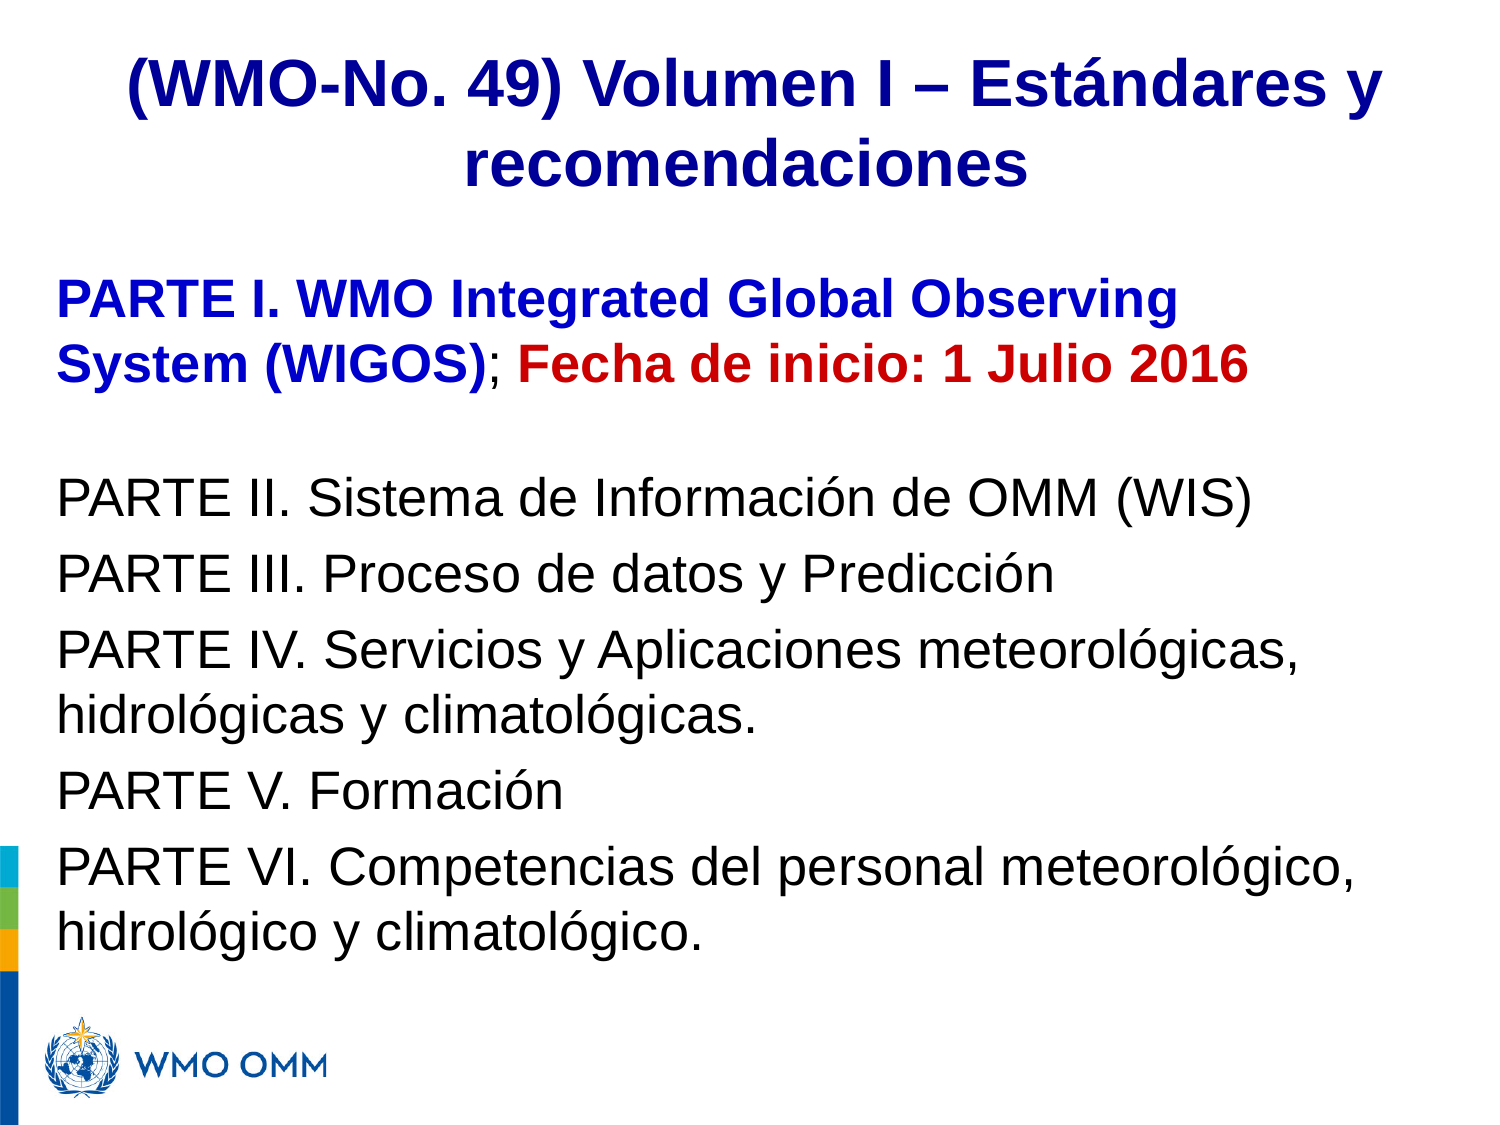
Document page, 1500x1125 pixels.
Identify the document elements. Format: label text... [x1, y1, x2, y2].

picture [0, 845, 327, 1125]
title (WMO-No. 49) Volumen I – Estándares y recomendaciones [41, 30, 1471, 209]
list PARTE I. WMO Integrated Global Observing System (WIGOS); Fecha de inicio: 1 Julio 2016 PARTE II. Sistema de Información de OMM (WIS) PARTE III. Proceso de datos y Predicción PARTE IV. Servicios y Aplicaciones meteorológicas, hidrológicas y climatológicas. PARTE V. Formación PARTE VI. Competencias del personal meteorológico, hidrológico y climatológico. [41, 255, 1495, 1047]
